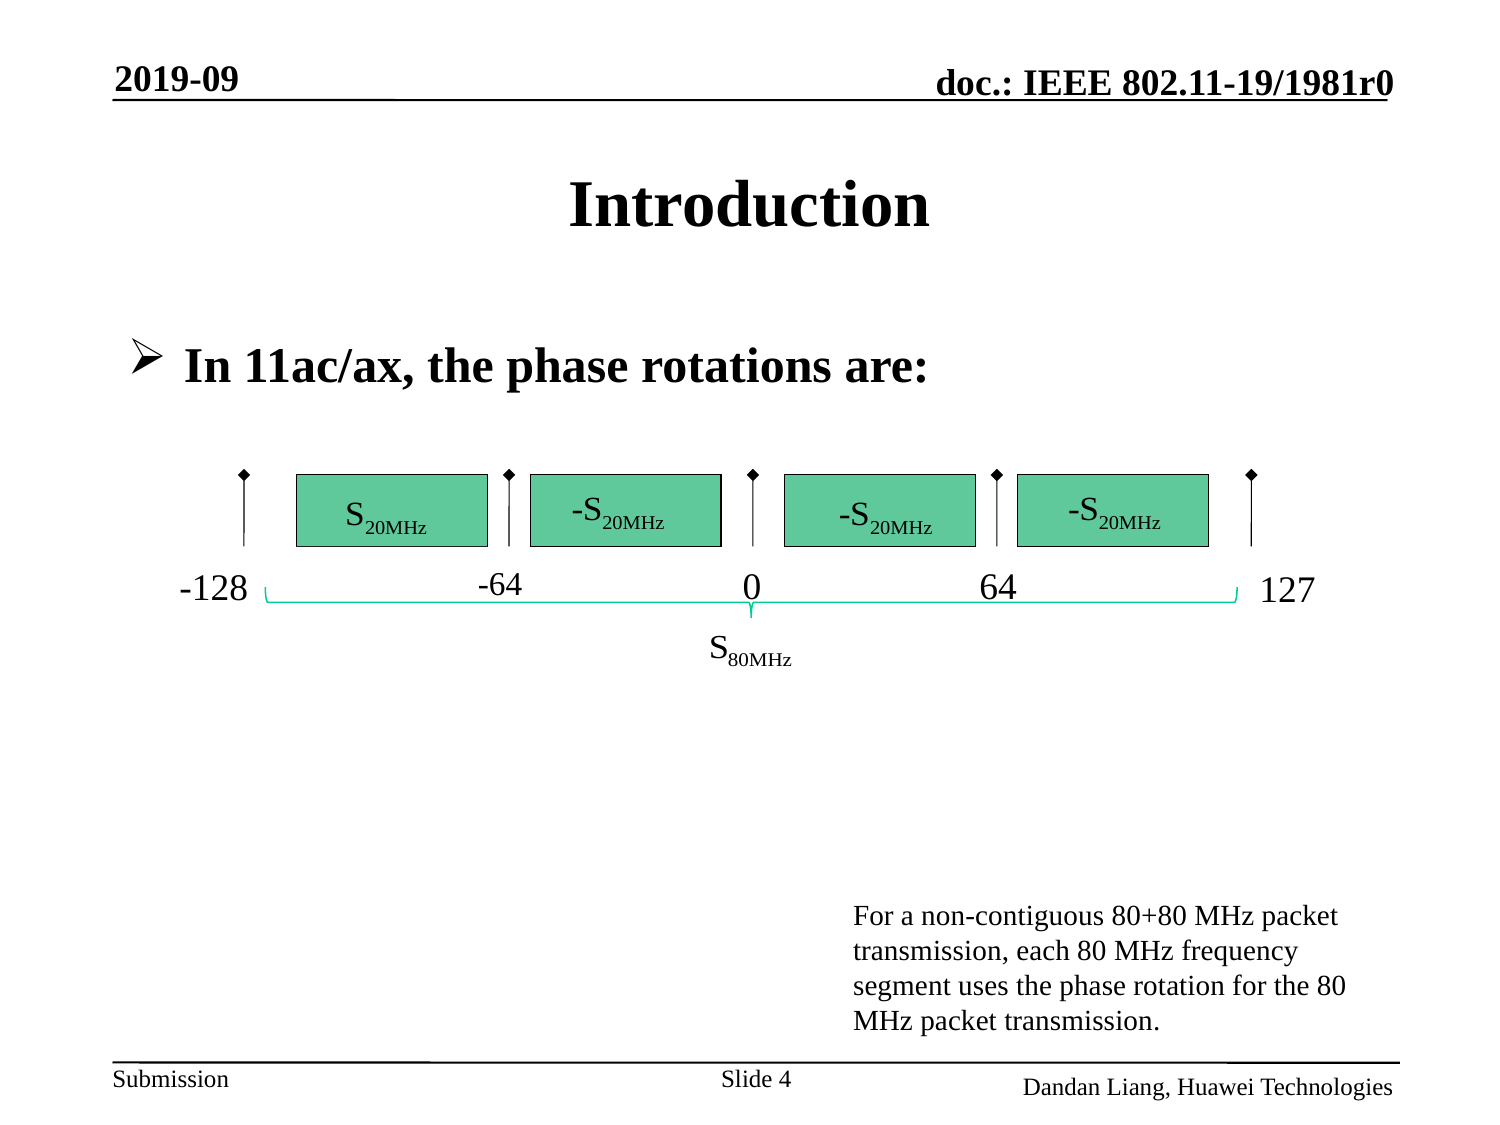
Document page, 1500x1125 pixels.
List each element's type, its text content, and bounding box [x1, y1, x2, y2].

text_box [169, 474, 1351, 618]
text_box For a non-contiguous 80+80 MHz packet transmission, each 80 MHz frequency segment uses the phase rotation for the 80 MHz packet transmission. [838, 889, 1393, 1044]
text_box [703, 624, 803, 676]
slide_number 2019-09 [114, 54, 423, 100]
title Introduction [112, 112, 1388, 288]
list In 11ac/ax, the phase rotations are: [112, 324, 1388, 1000]
slide_number Slide 4 [712, 1061, 800, 1123]
